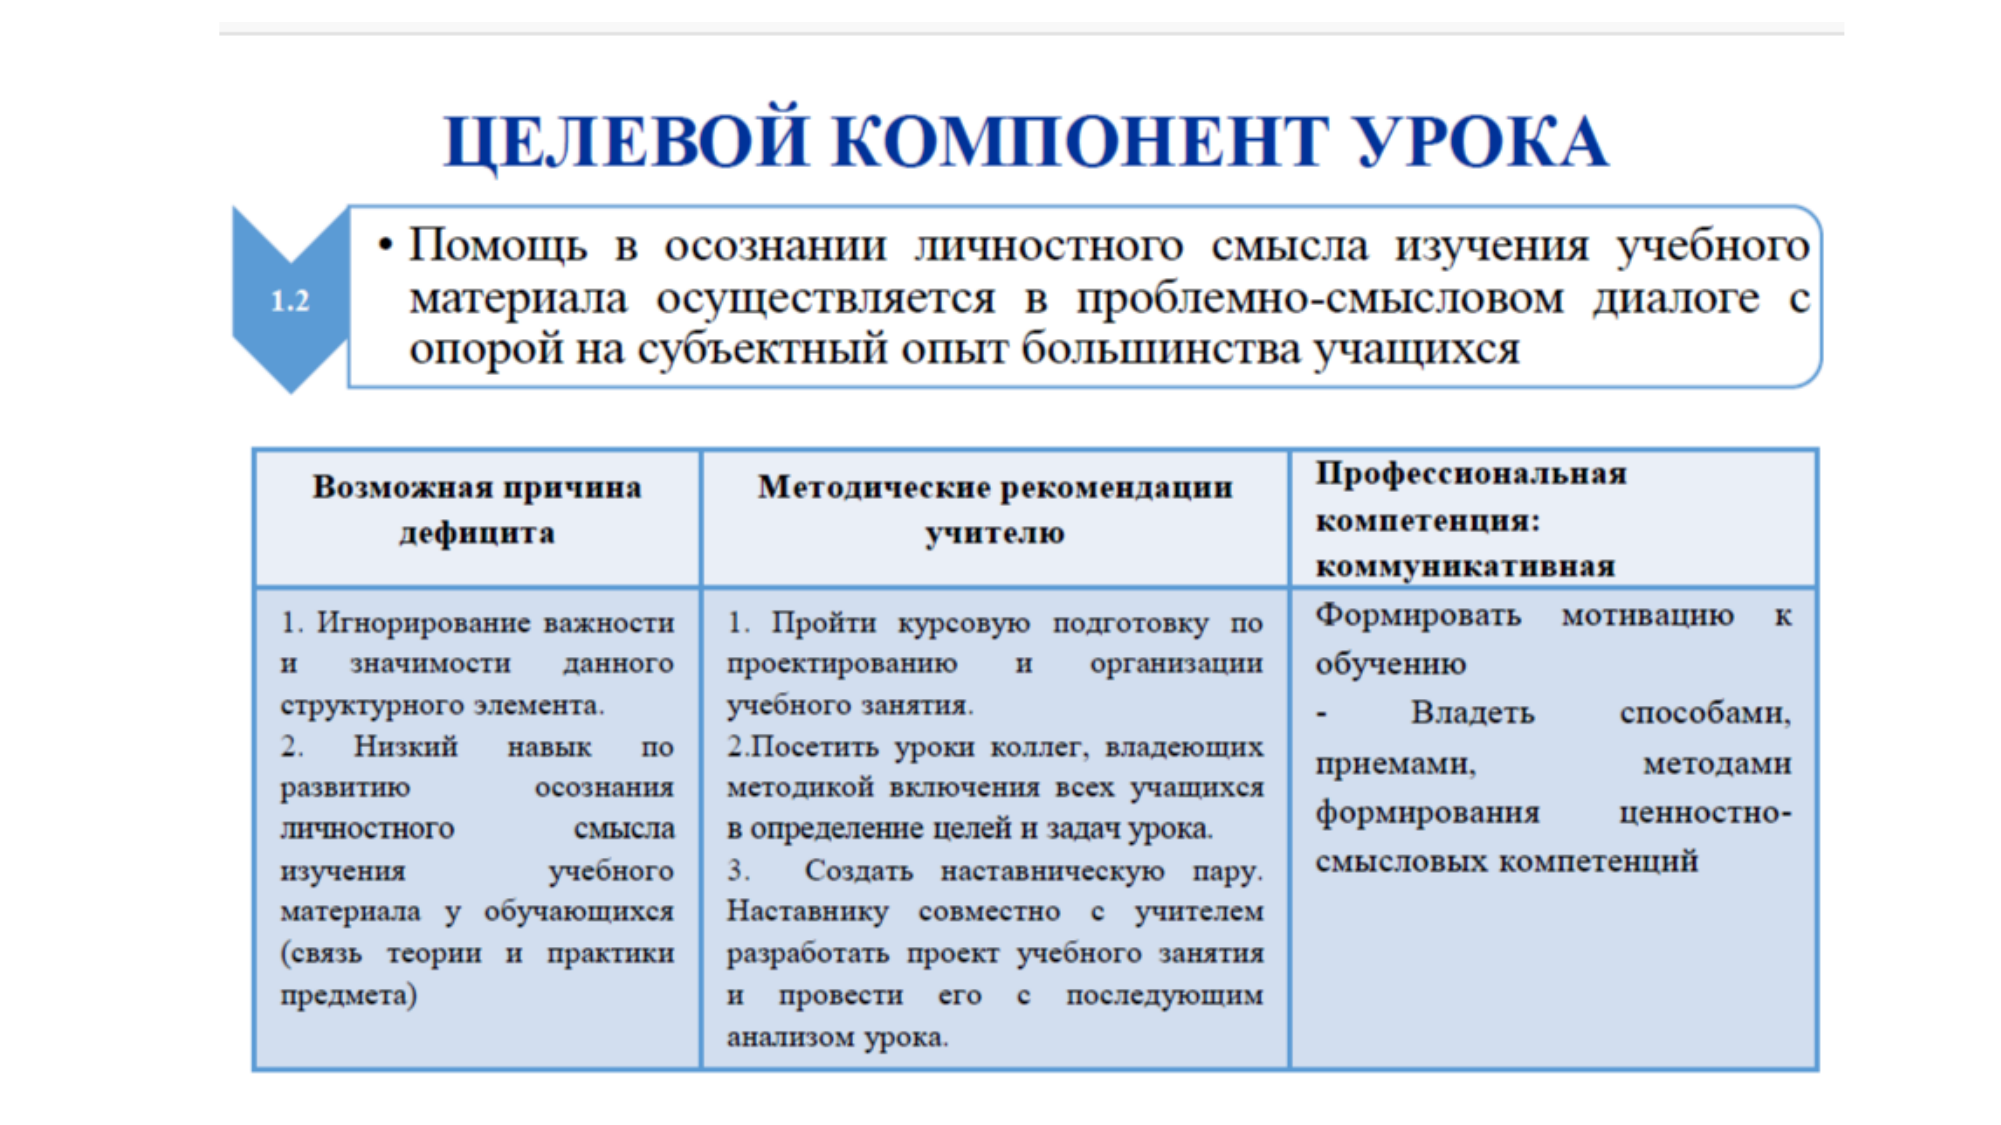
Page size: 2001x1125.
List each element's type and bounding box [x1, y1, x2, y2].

picture [219, 22, 1845, 1087]
